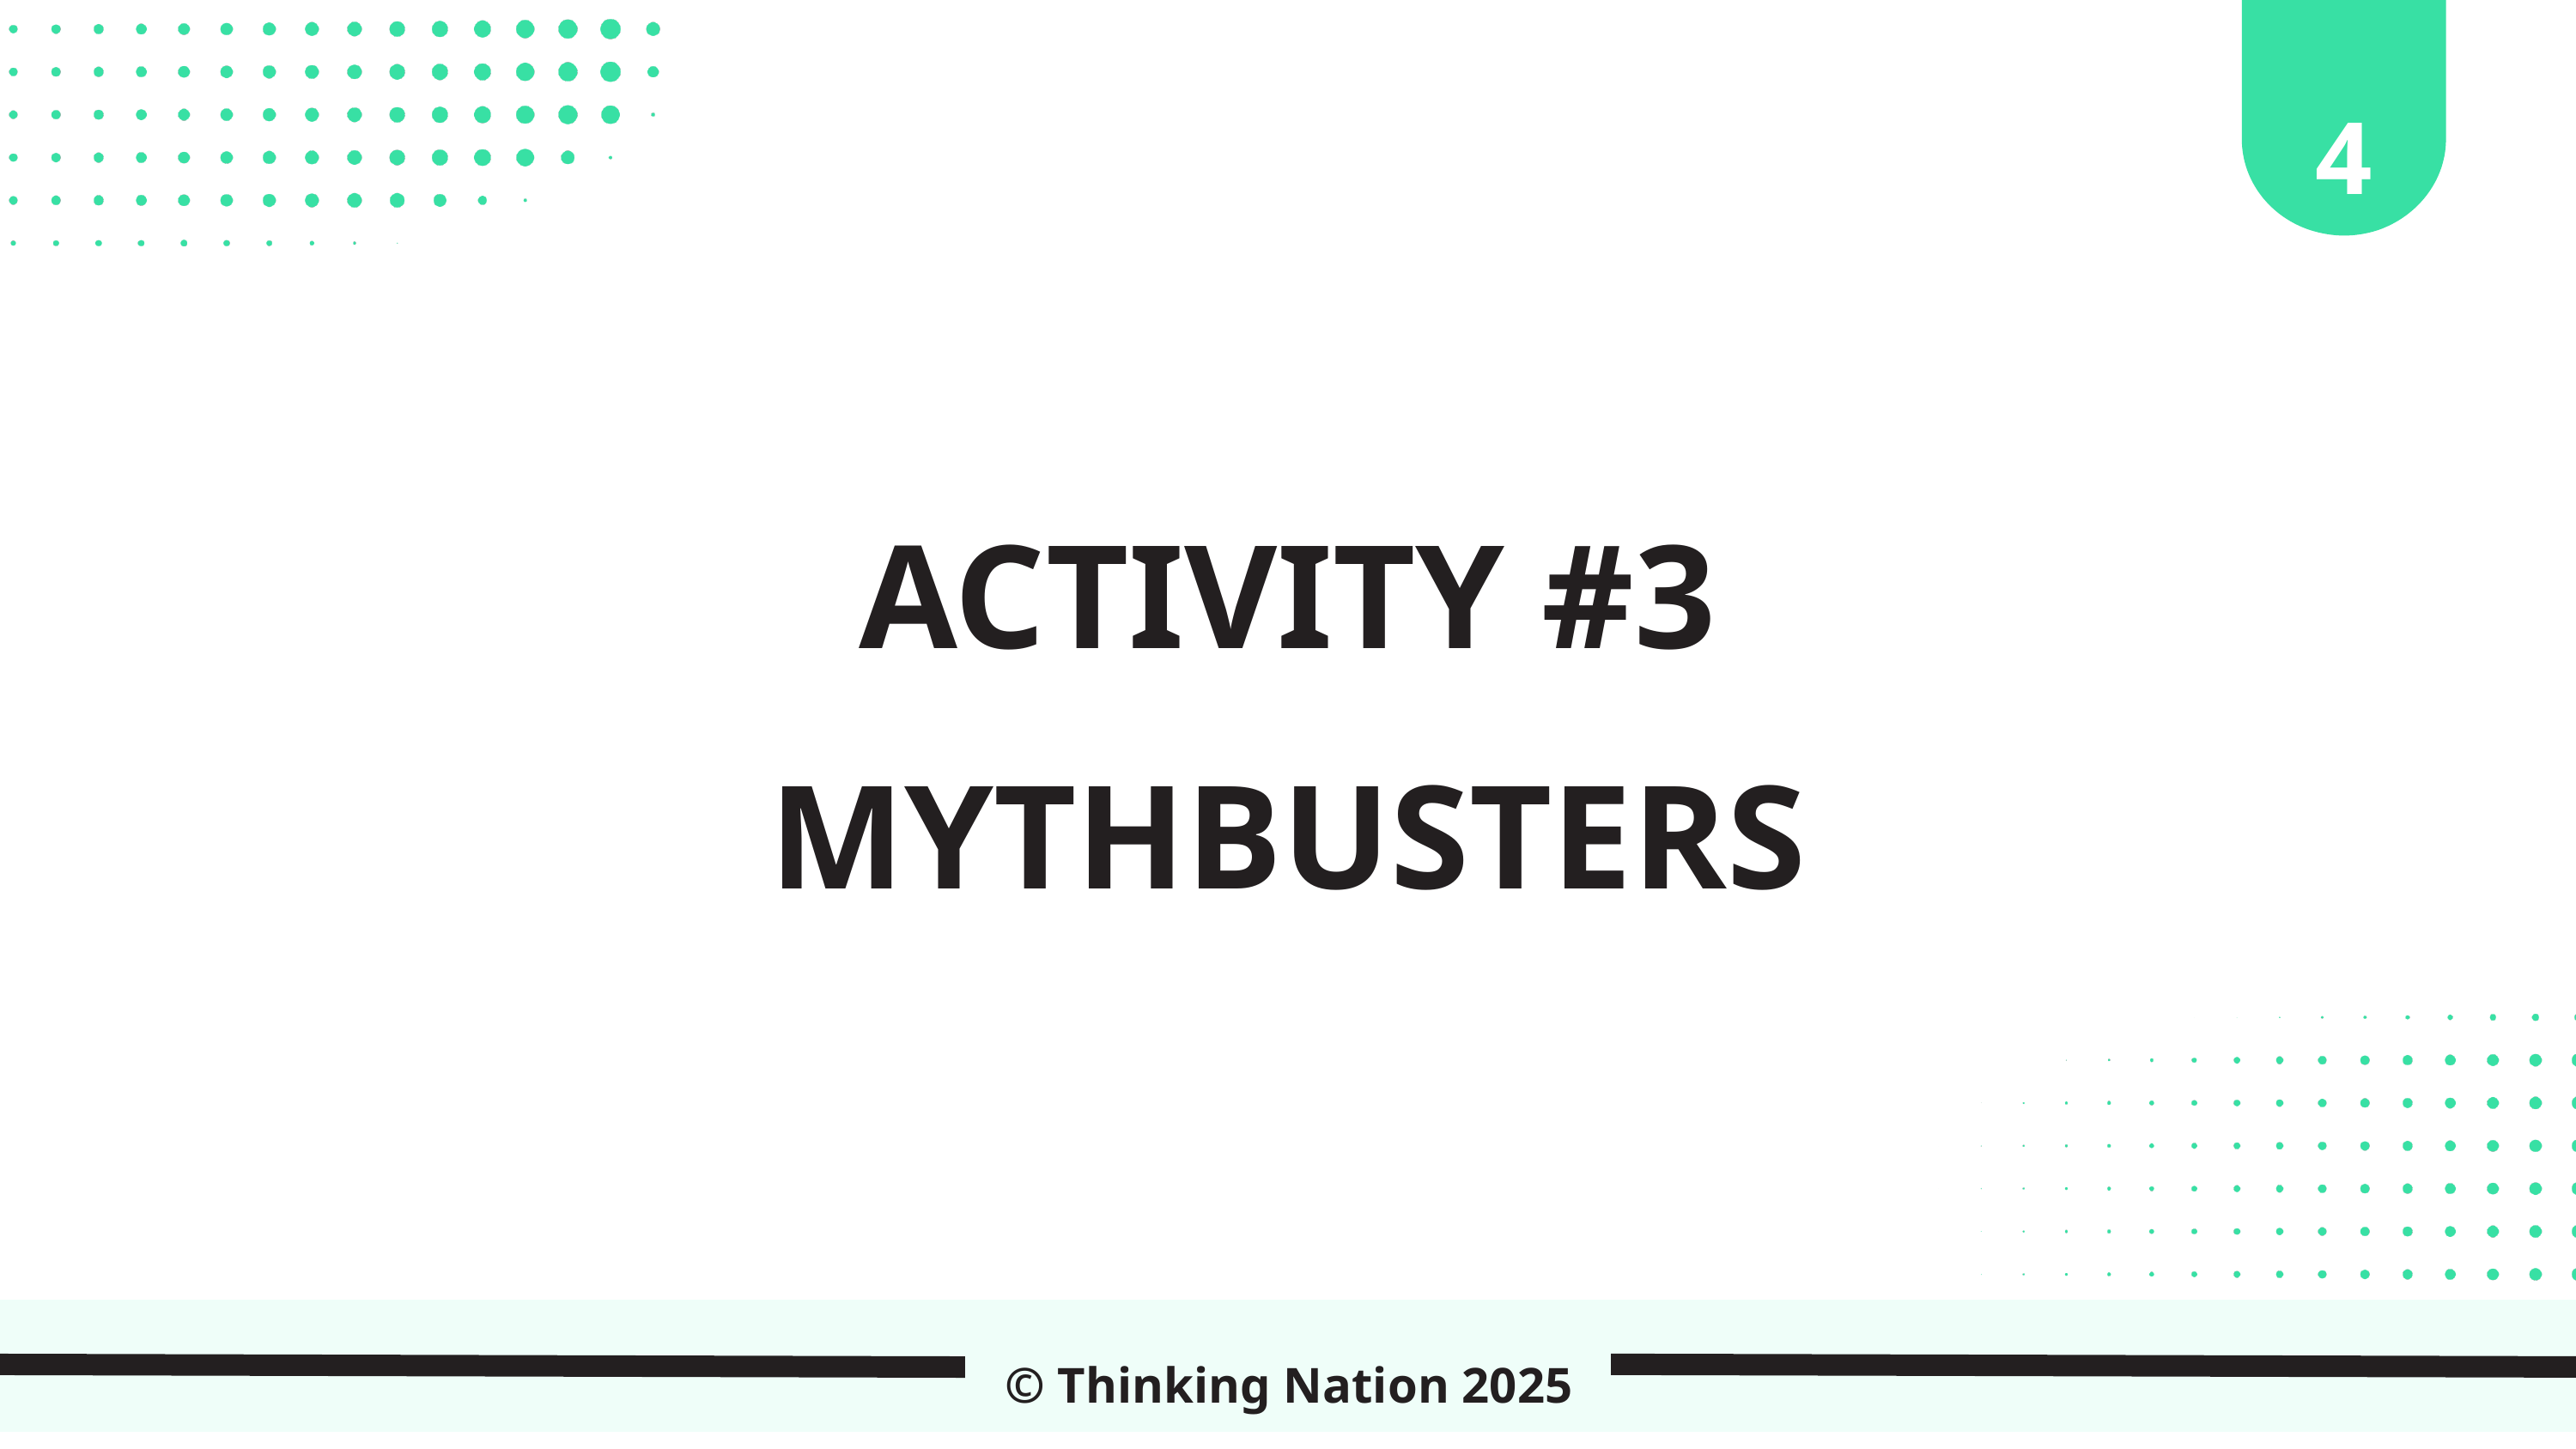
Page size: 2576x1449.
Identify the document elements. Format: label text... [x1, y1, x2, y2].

text_box [1938, 1013, 2576, 1299]
text_box ACTIVITY #3 MYTHBUSTERS [41, 436, 2535, 918]
text_box [0, 0, 660, 246]
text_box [2233, 0, 2455, 236]
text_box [0, 1299, 2576, 1433]
